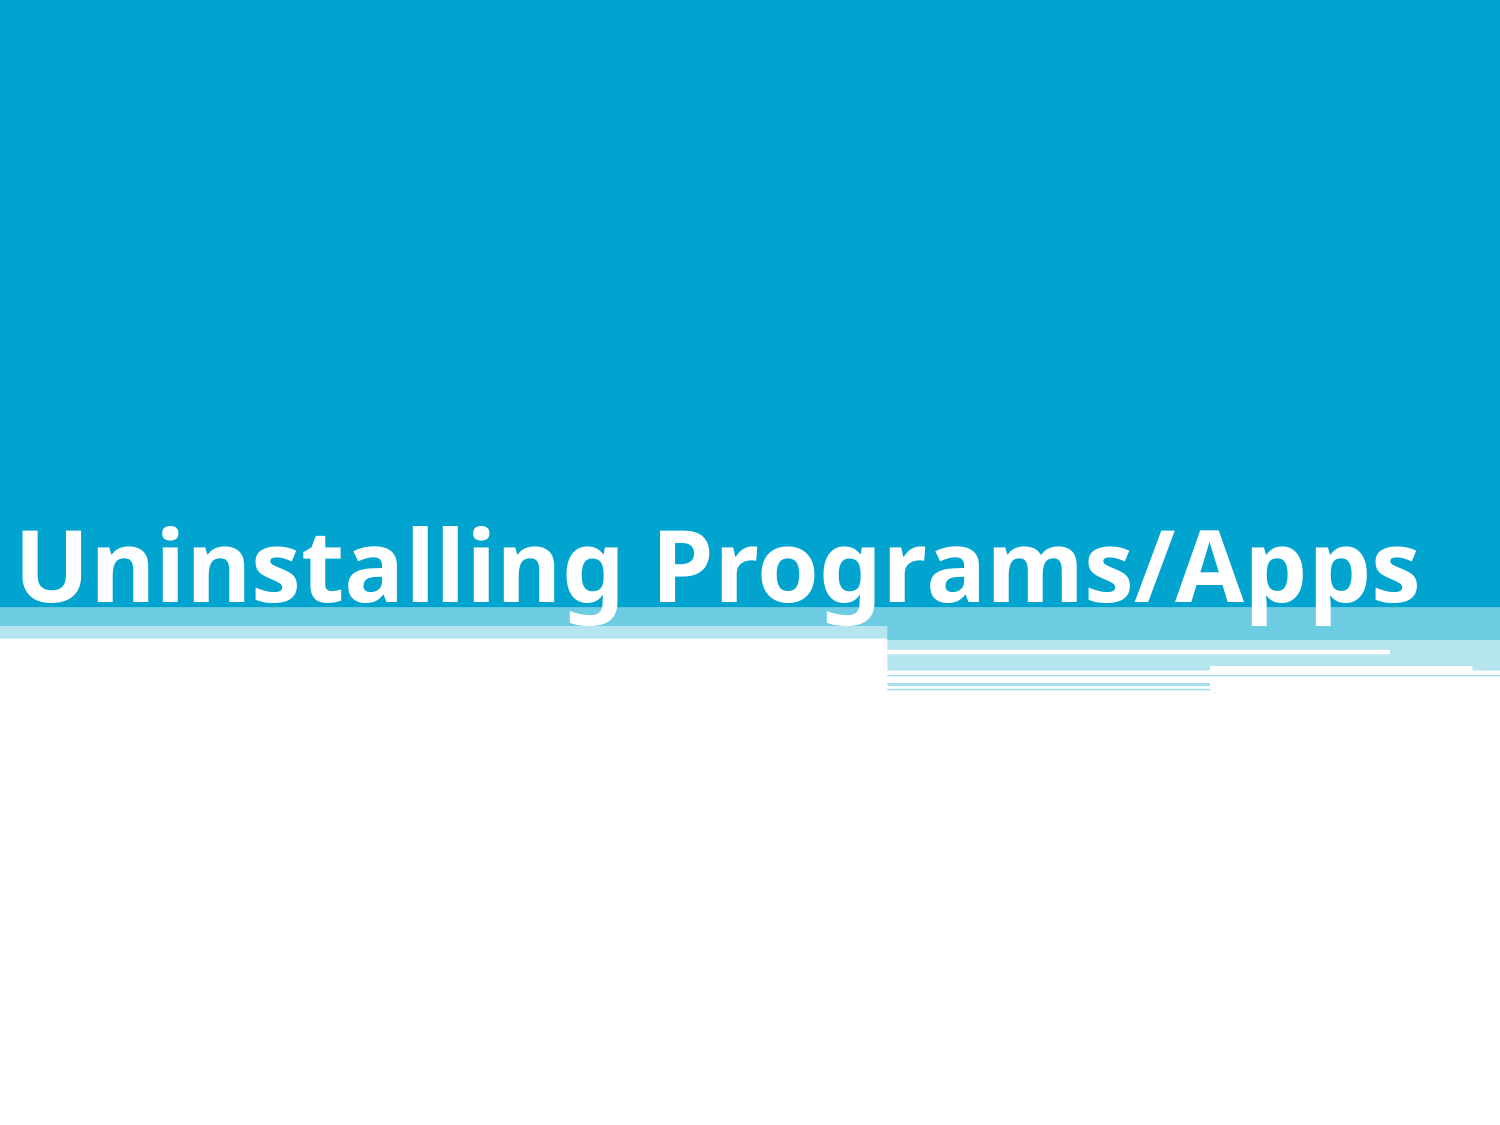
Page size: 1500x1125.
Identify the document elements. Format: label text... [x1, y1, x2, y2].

title Uninstalling Programs/Apps [0, 448, 1500, 630]
